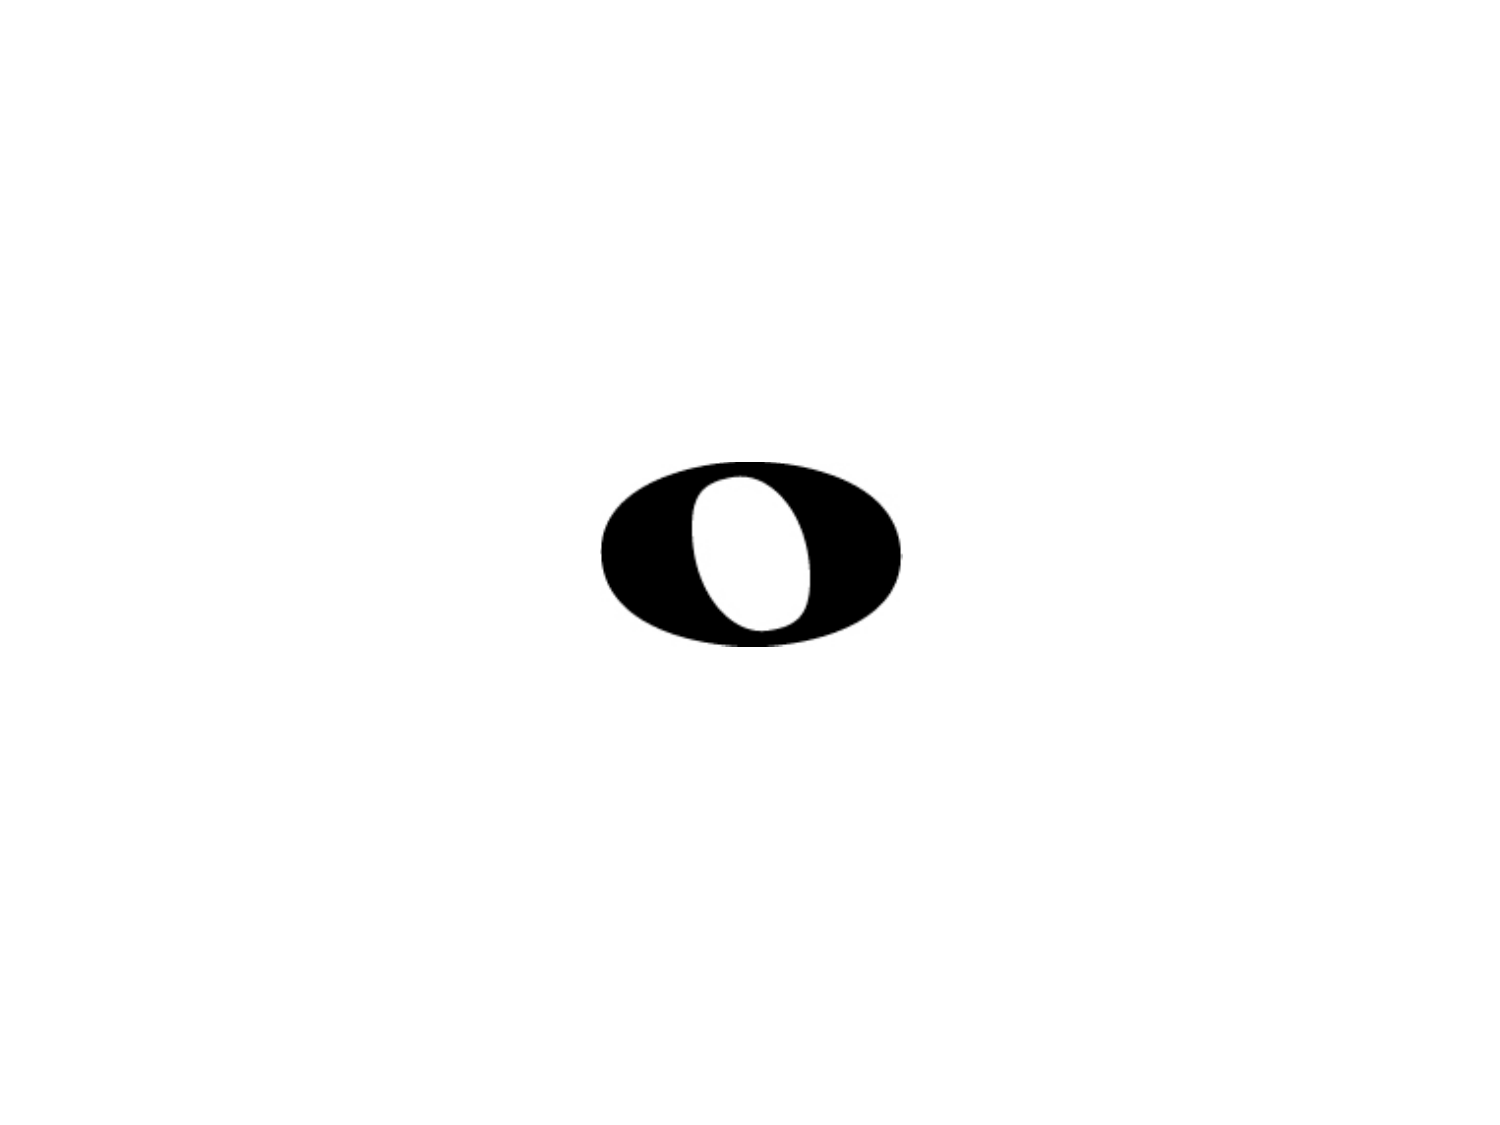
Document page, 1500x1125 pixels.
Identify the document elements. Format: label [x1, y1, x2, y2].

picture [599, 462, 903, 648]
